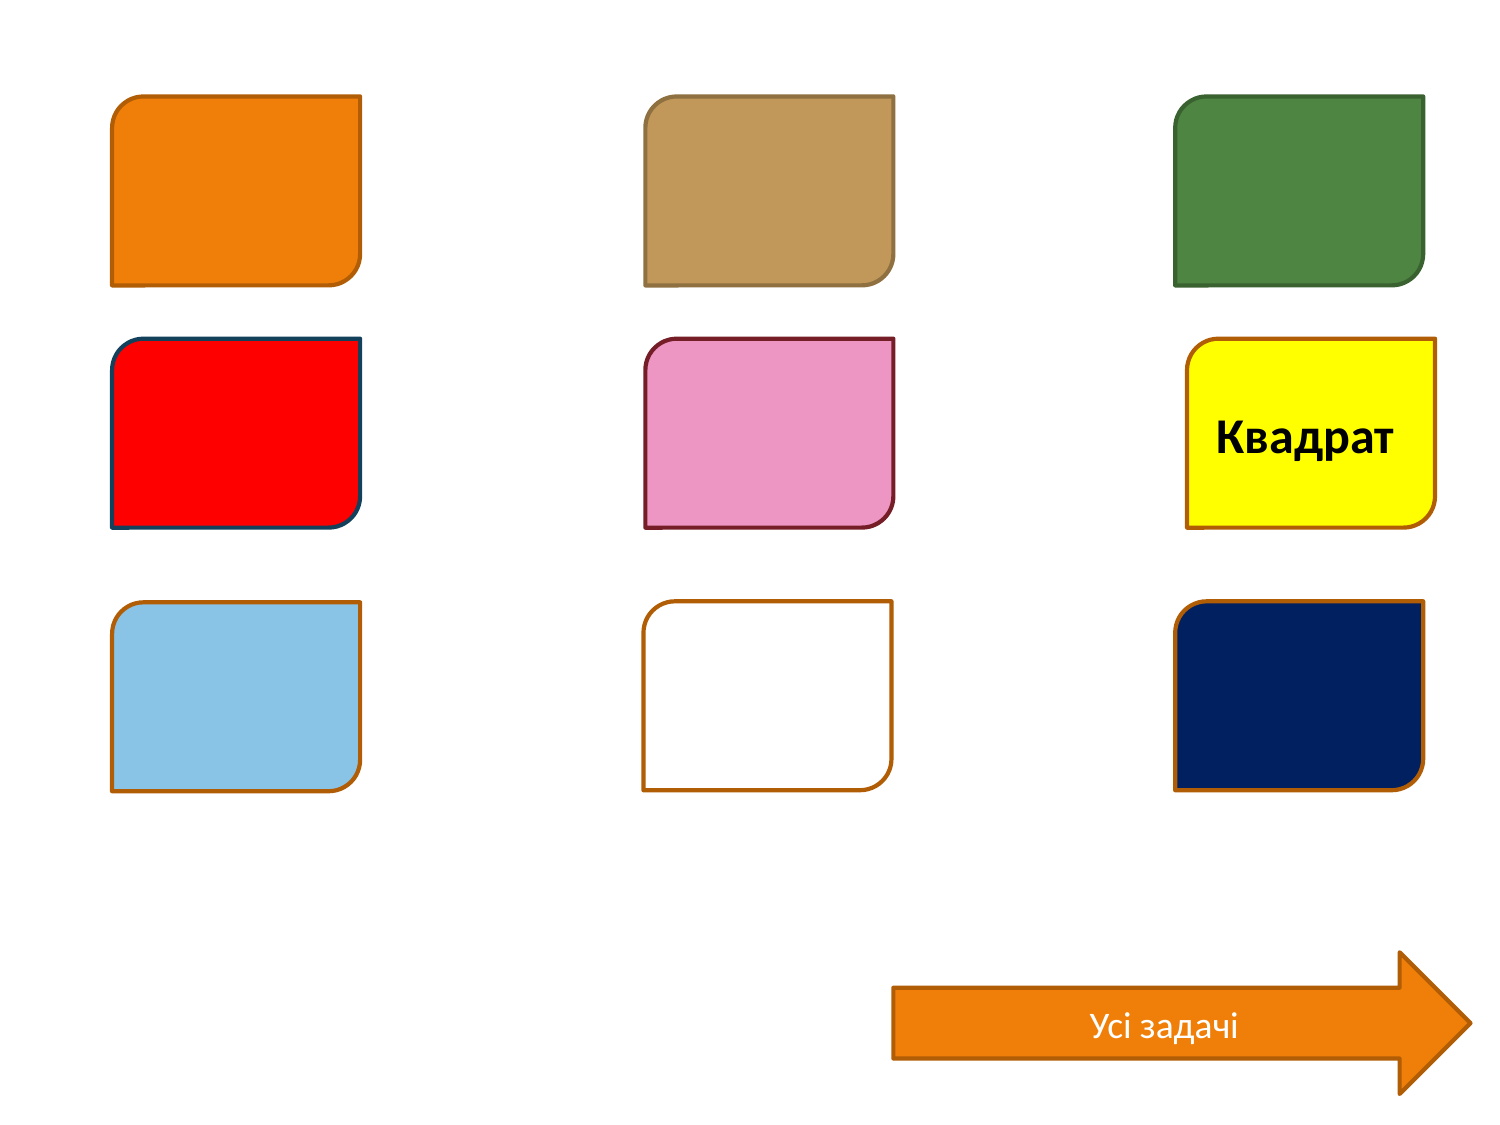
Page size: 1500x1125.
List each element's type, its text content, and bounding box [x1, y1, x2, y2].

text_box Квадрат [1184, 336, 1438, 530]
text_box [1173, 94, 1426, 288]
text_box [643, 336, 896, 530]
text_box [641, 599, 894, 793]
text_box [643, 94, 896, 288]
text_box Усі задачі [891, 950, 1473, 1096]
text_box [109, 94, 363, 288]
text_box [1173, 599, 1426, 793]
text_box [109, 336, 363, 530]
text_box [109, 600, 363, 794]
